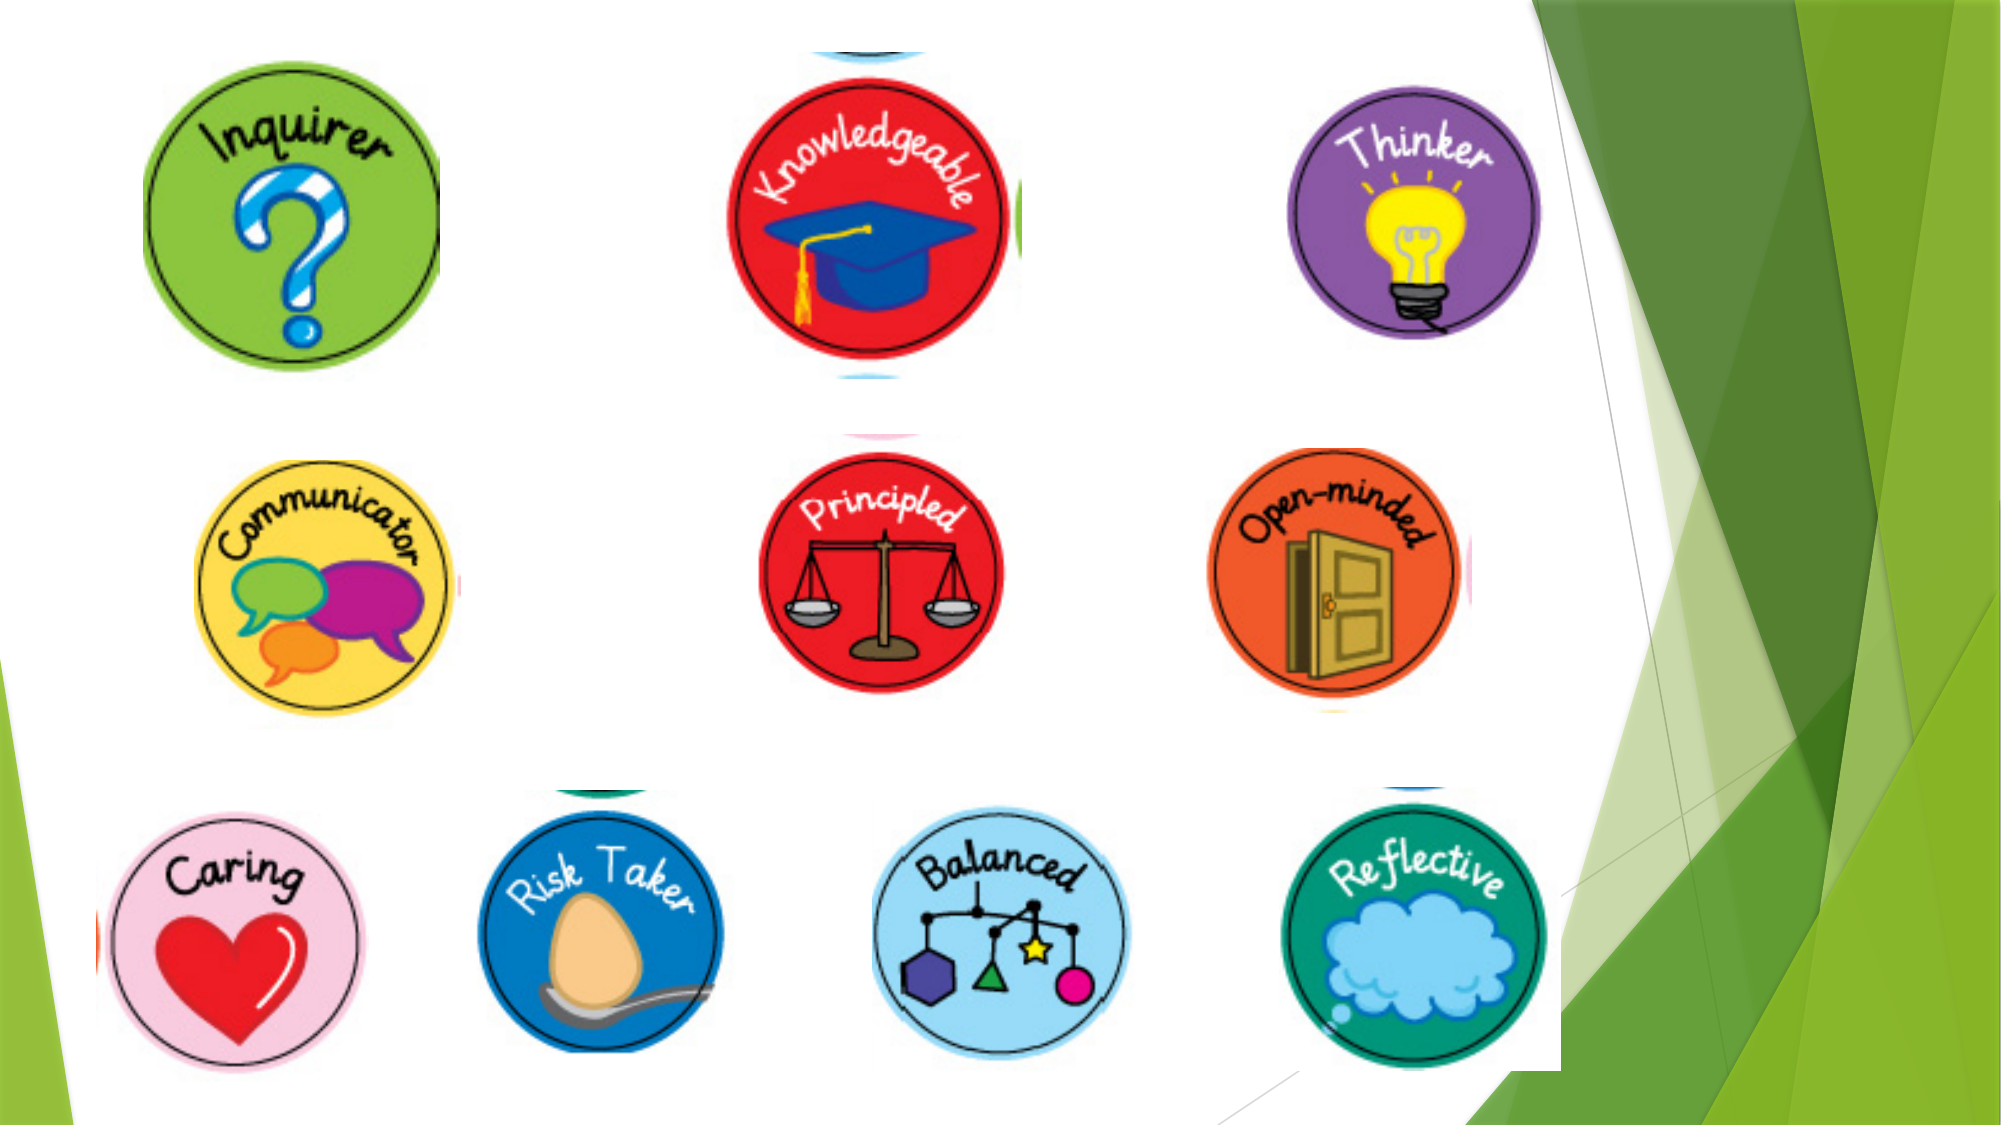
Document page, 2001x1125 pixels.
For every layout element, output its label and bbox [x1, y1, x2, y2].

picture [703, 52, 1023, 380]
picture [1285, 75, 1546, 350]
picture [95, 801, 369, 1082]
picture [872, 800, 1136, 1071]
picture [1204, 447, 1473, 713]
picture [194, 459, 461, 729]
picture [471, 789, 738, 1082]
picture [742, 433, 1009, 700]
picture [1279, 786, 1561, 1071]
picture [143, 49, 440, 382]
